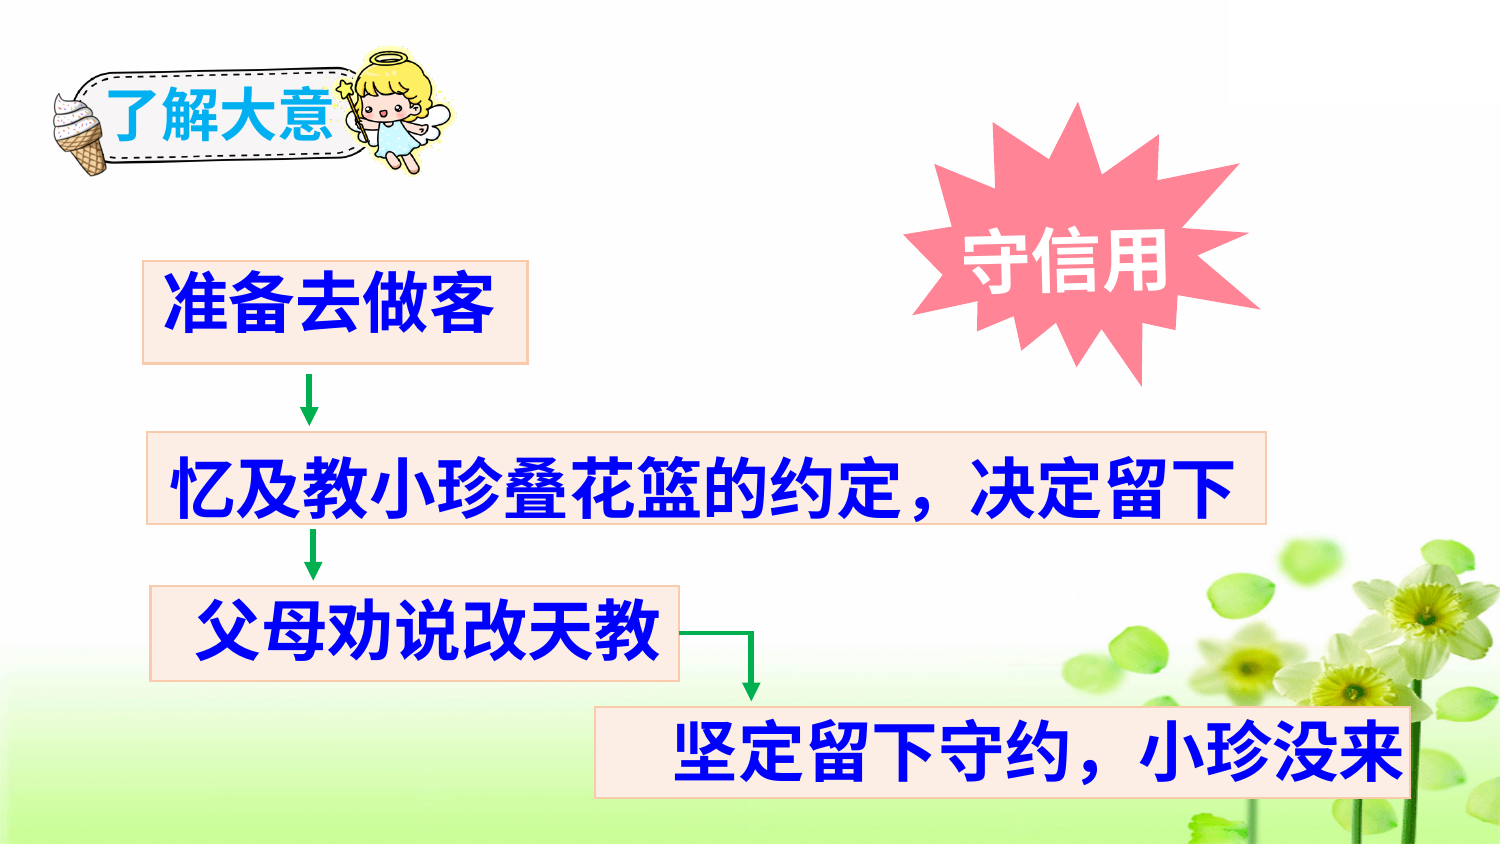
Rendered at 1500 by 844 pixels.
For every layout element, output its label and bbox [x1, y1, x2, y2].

text_box [30, 38, 469, 194]
text_box [142, 217, 528, 364]
text_box [915, 86, 1261, 412]
text_box [594, 702, 1453, 799]
text_box [150, 581, 698, 681]
text_box [147, 423, 1267, 524]
picture [0, 0, 1500, 844]
